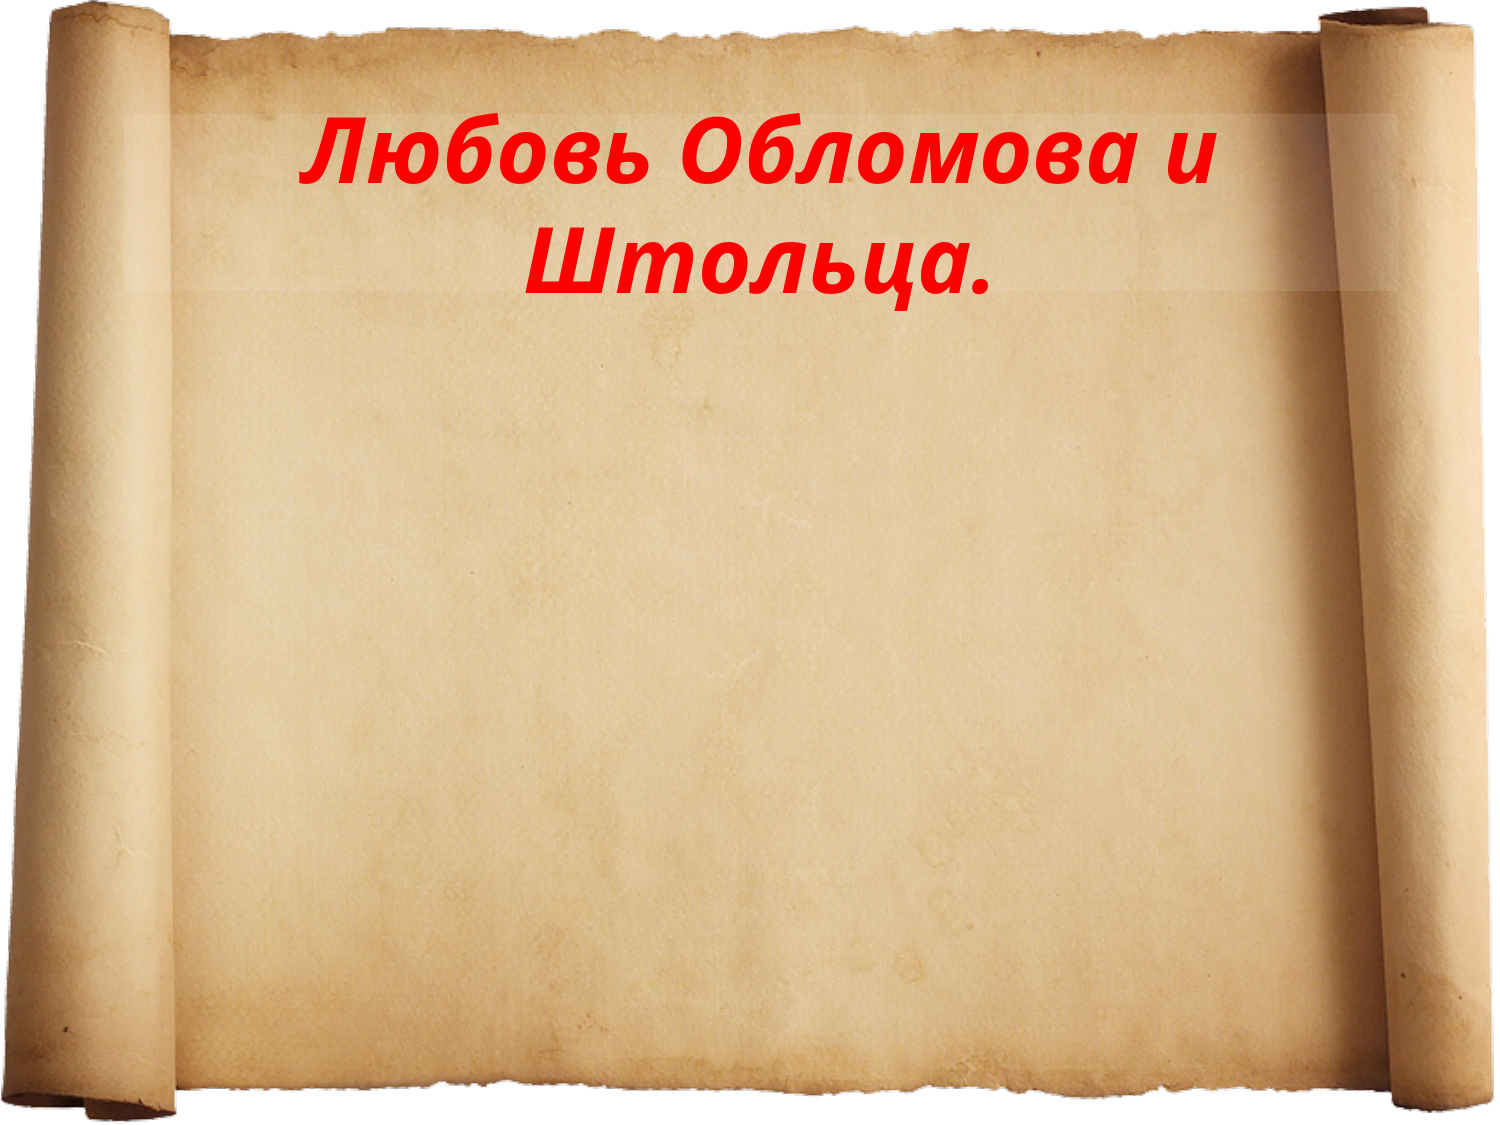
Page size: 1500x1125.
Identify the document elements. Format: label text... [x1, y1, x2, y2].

title Любовь Обломова и Штольца. [123, 113, 1399, 291]
picture [0, 0, 1500, 1125]
